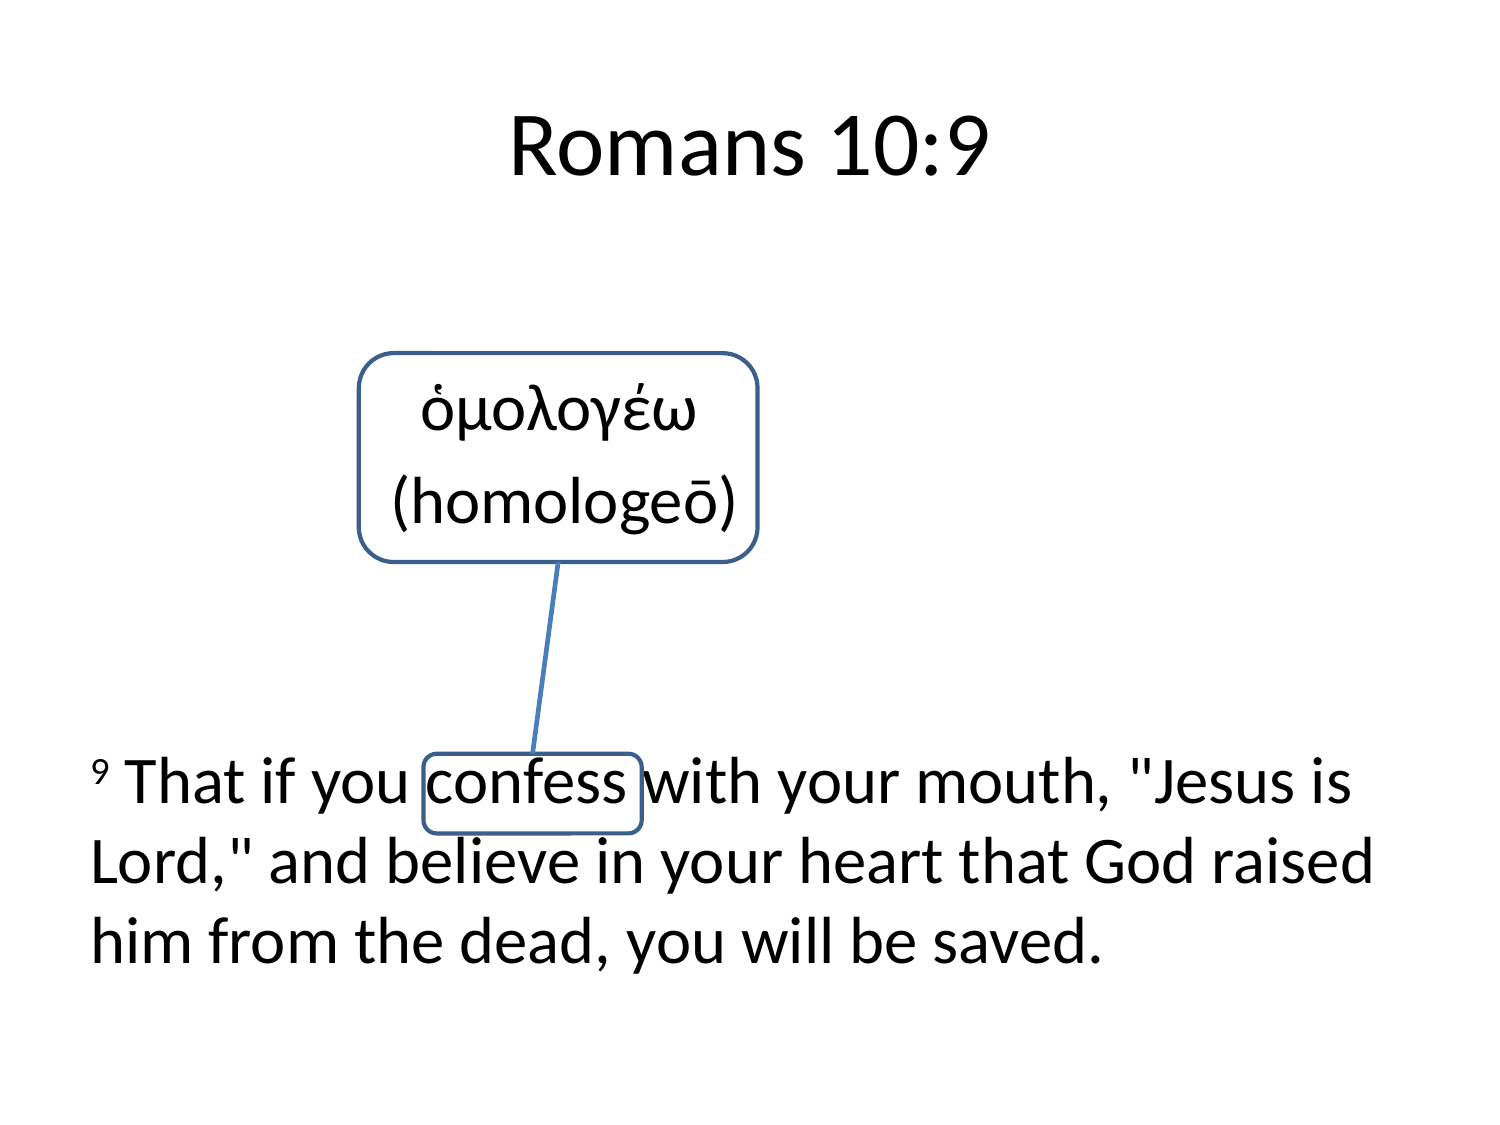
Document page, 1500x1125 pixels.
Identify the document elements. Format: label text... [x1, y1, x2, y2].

title Romans 10:9 [75, 45, 1425, 233]
list ὁμολογέω (homologeō) 9 That if you confess with your mouth, "Jesus is Lord," and believe in your heart that God raised him from the dead, you will be saved. [75, 262, 1425, 1005]
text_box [532, 561, 559, 754]
text_box [421, 751, 644, 836]
text_box [356, 350, 760, 565]
